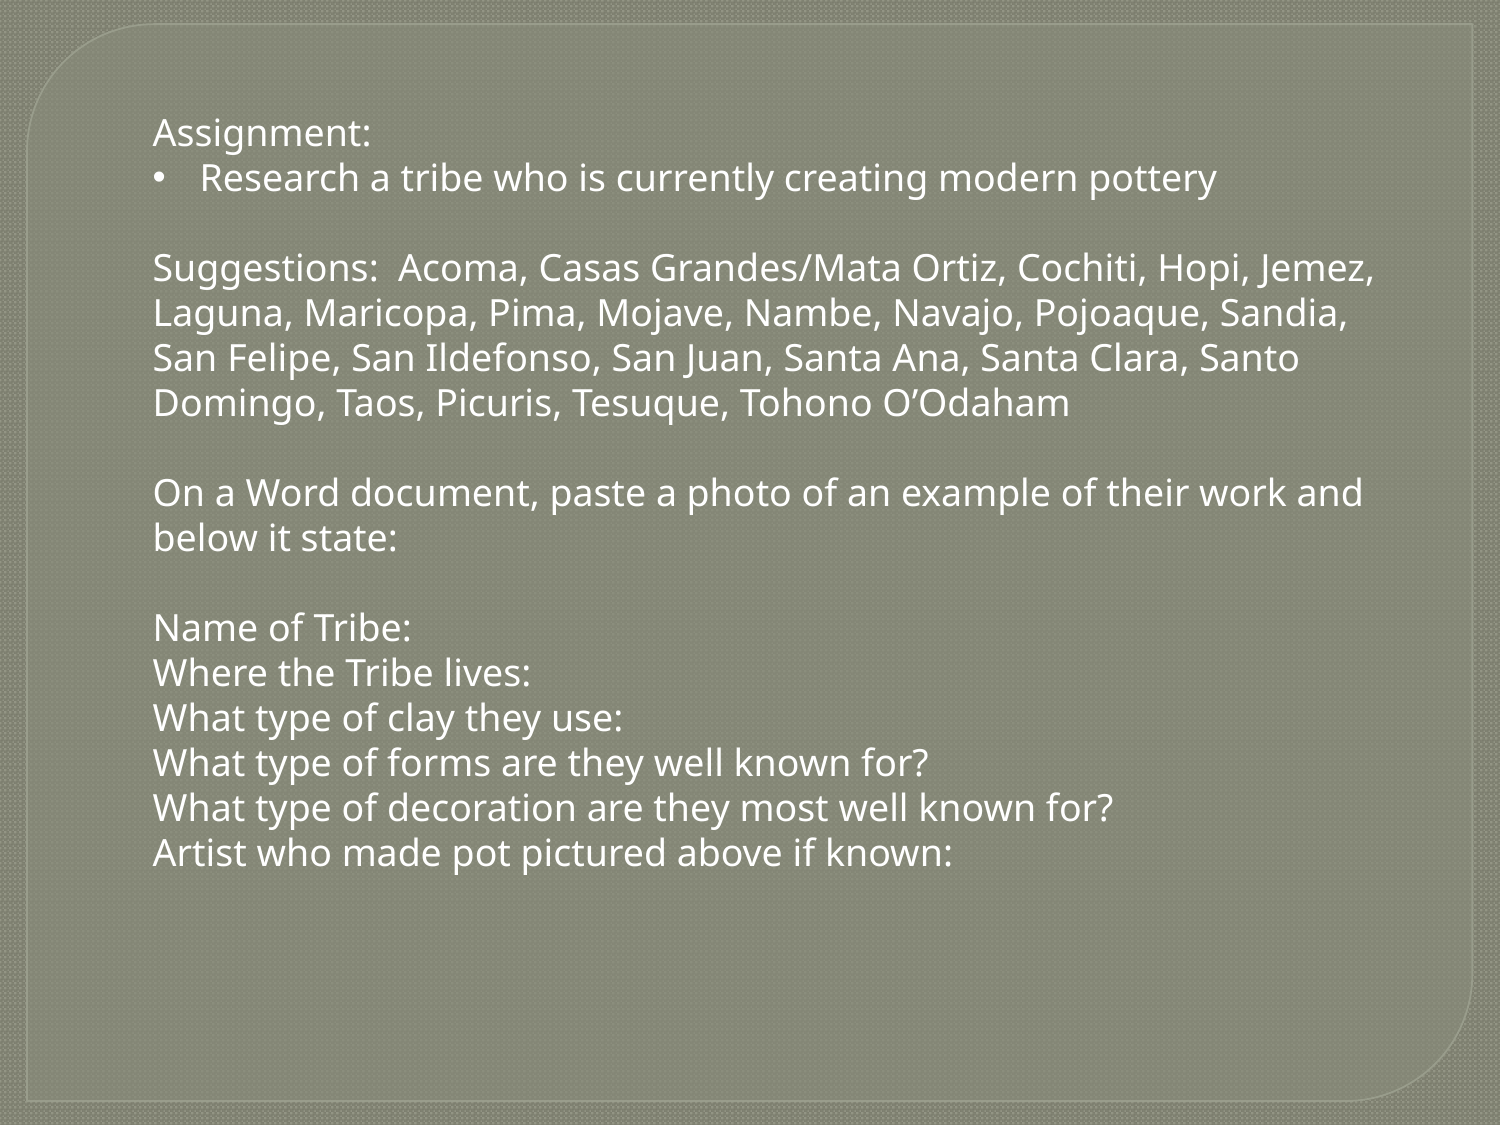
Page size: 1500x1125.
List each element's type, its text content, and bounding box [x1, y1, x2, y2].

text_box Assignment: Research a tribe who is currently creating modern pottery Suggestions: Acoma, Casas Grandes/Mata Ortiz, Cochiti, Hopi, Jemez, Laguna, Maricopa, Pima, Mojave, Nambe, Navajo, Pojoaque, Sandia, San Felipe, San Ildefonso, San Juan, Santa Ana, Santa Clara, Santo Domingo, Taos, Picuris, Tesuque, Tohono O’Odaham On a Word document, paste a photo of an example of their work and below it state: Name of Tribe: Where the Tribe lives: What type of clay they use: What type of forms are they well known for? What type of decoration are they most well known for? Artist who made pot pictured above if known: [137, 101, 1405, 926]
